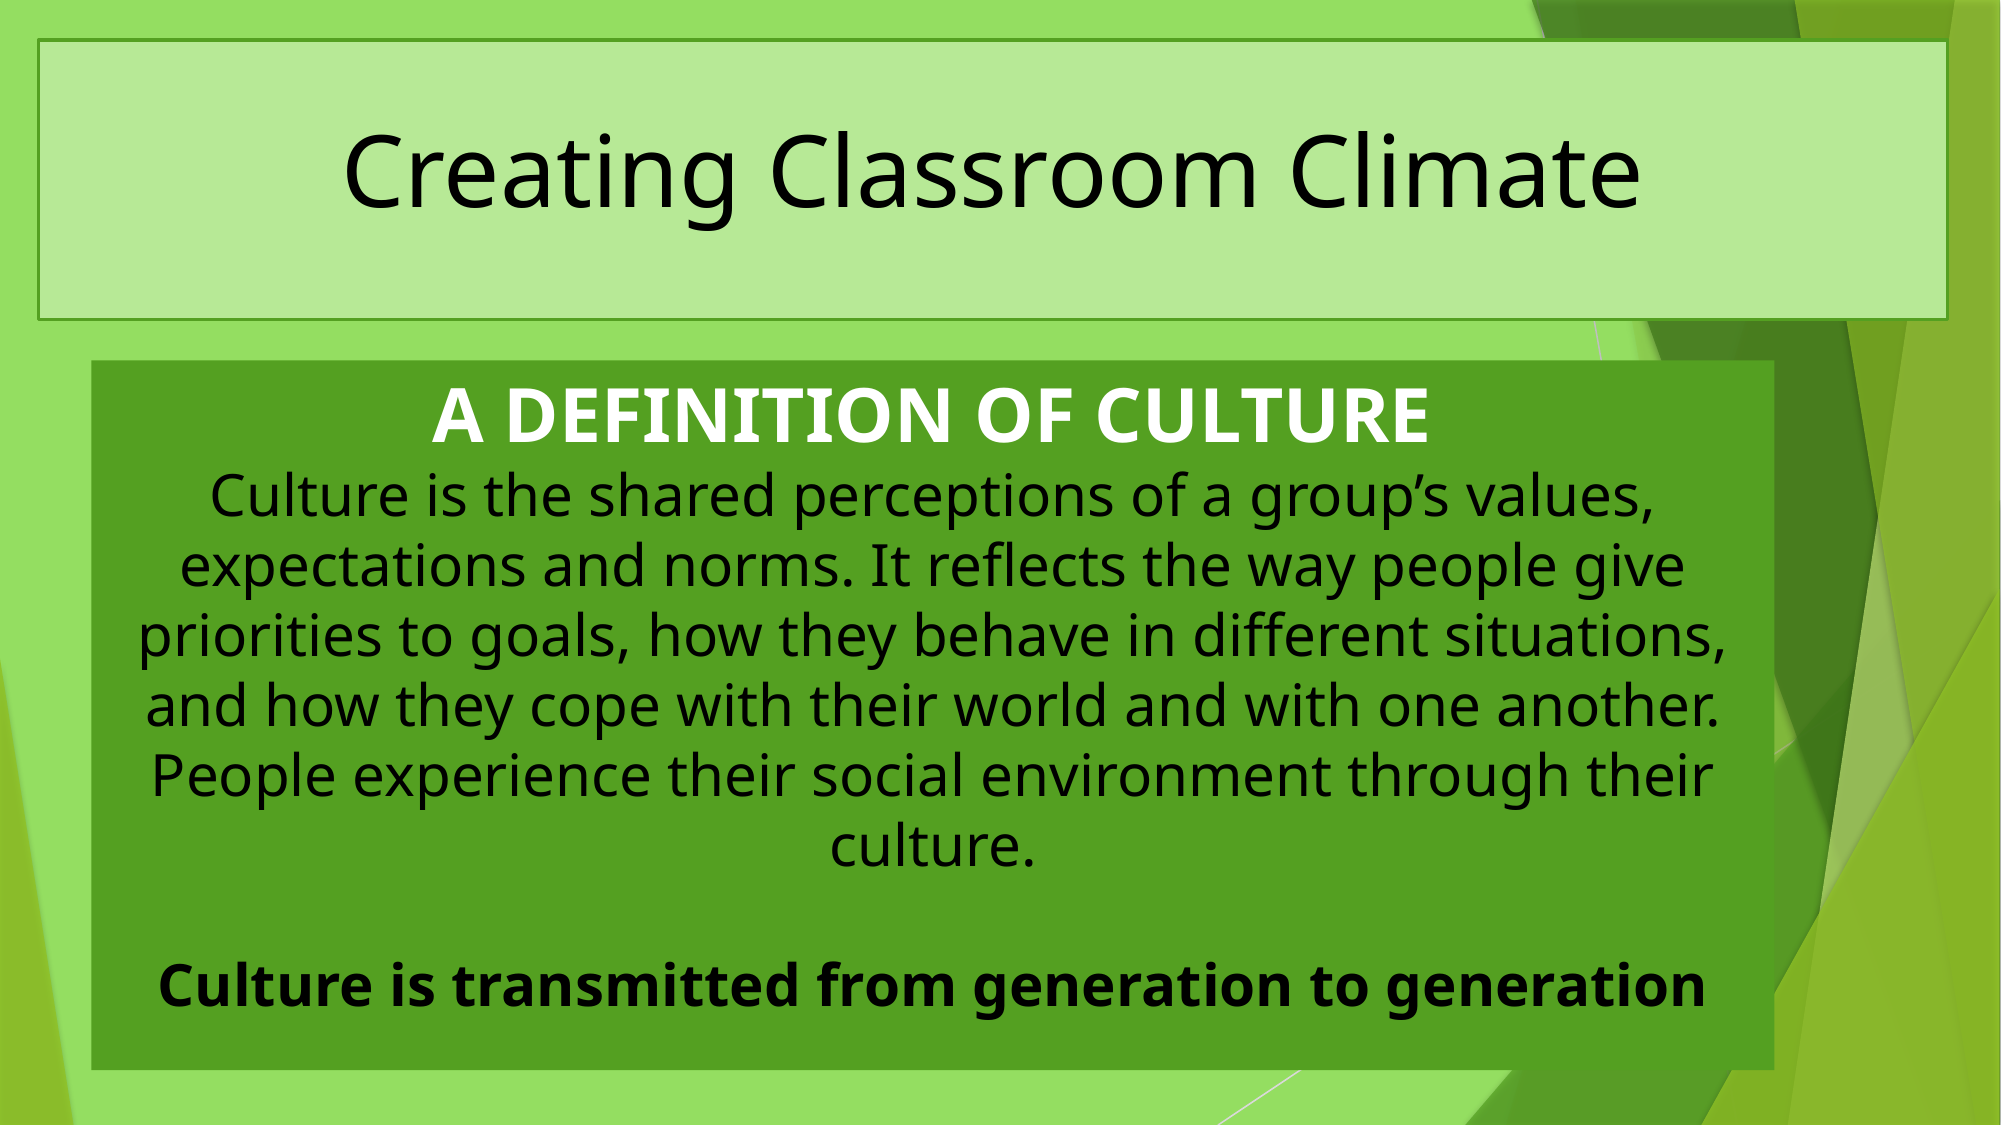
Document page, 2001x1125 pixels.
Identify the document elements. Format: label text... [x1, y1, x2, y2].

text_box A DEFINITION OF CULTURE Culture is the shared perceptions of a group’s values, expectations and norms. It reflects the way people give priorities to goals, how they behave in different situations, and how they cope with their world and with one another. People experience their social environment through their culture. Culture is transmitted from generation to generation [91, 360, 1775, 1071]
title Creating Classroom Climate [37, 38, 1949, 321]
